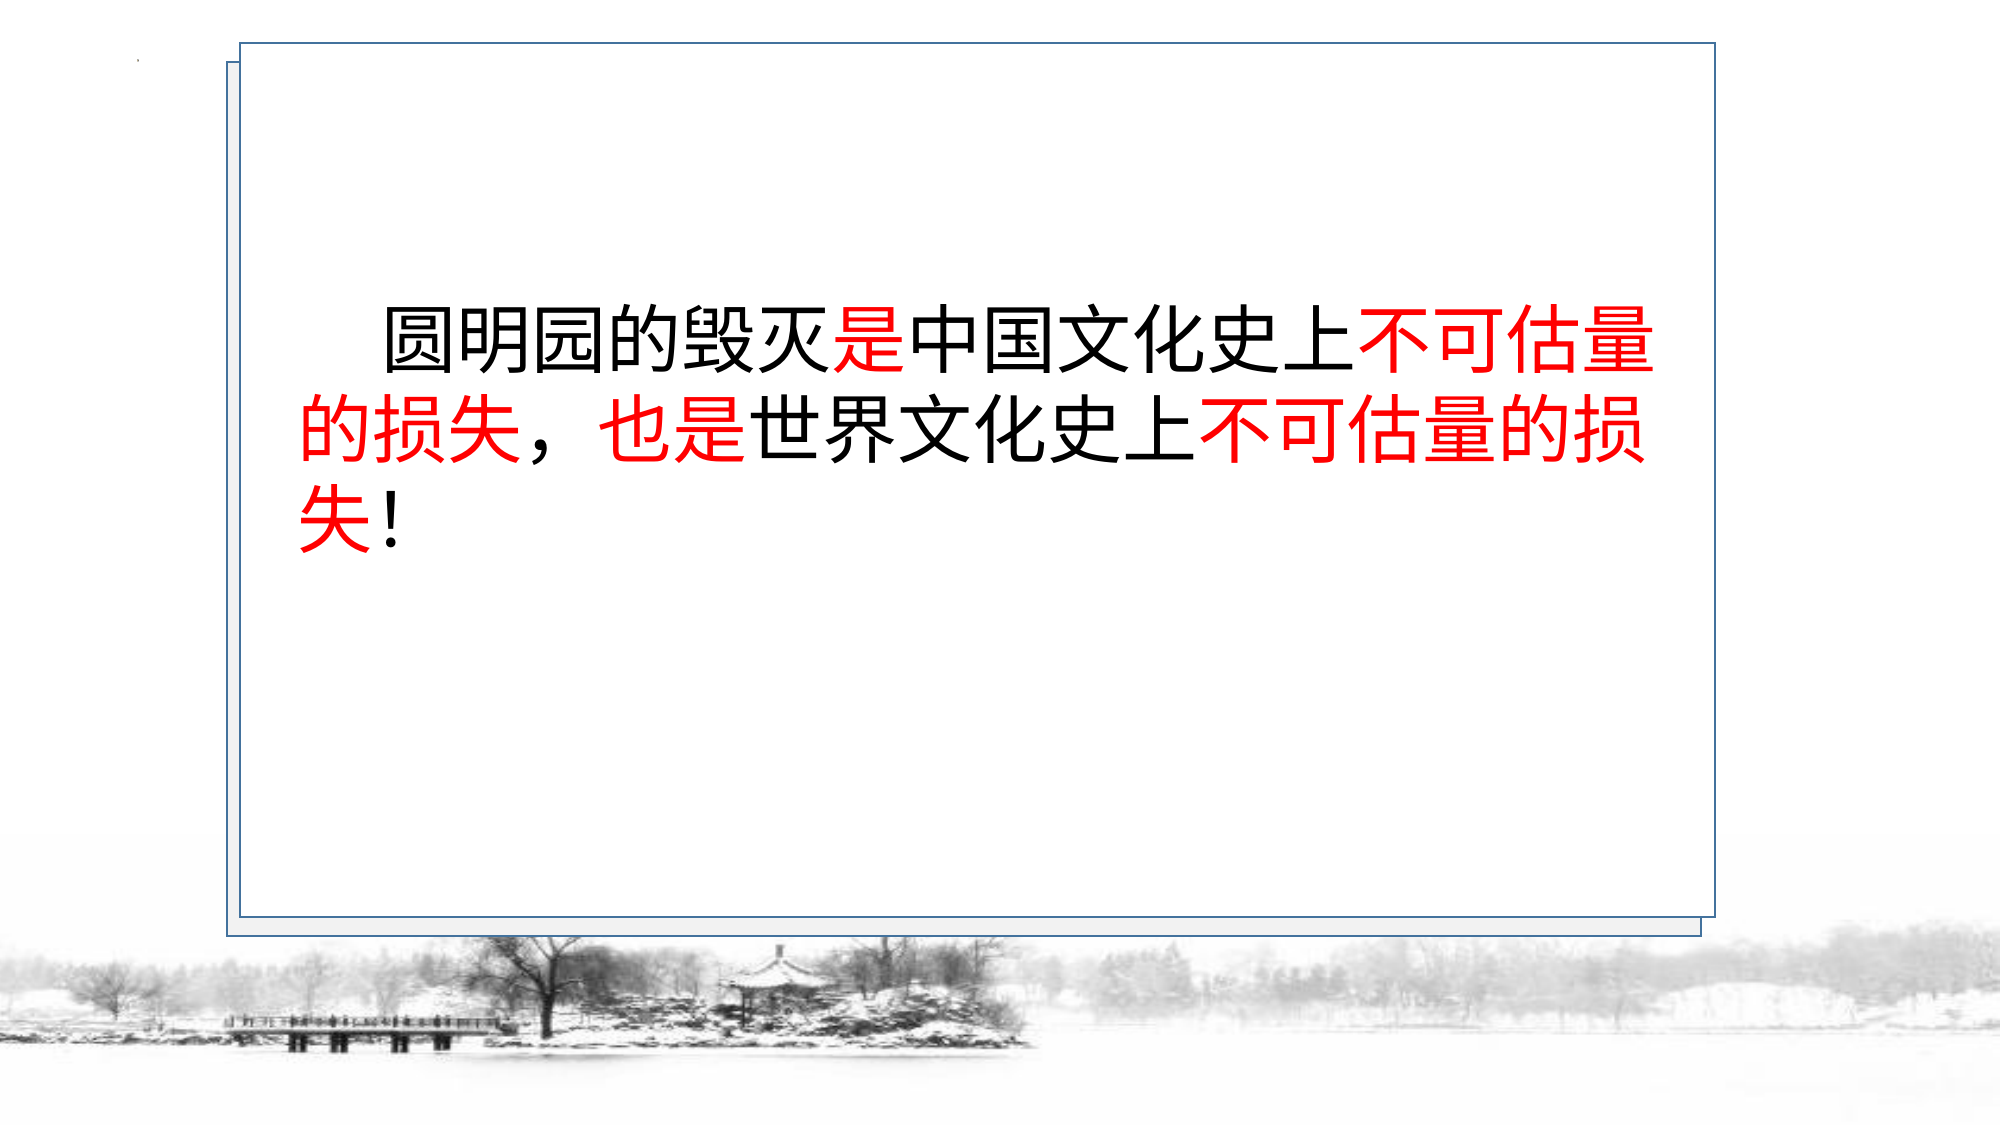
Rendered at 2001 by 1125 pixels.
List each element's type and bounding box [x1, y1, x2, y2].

picture [0, 834, 2000, 1125]
text_box [226, 43, 1715, 936]
